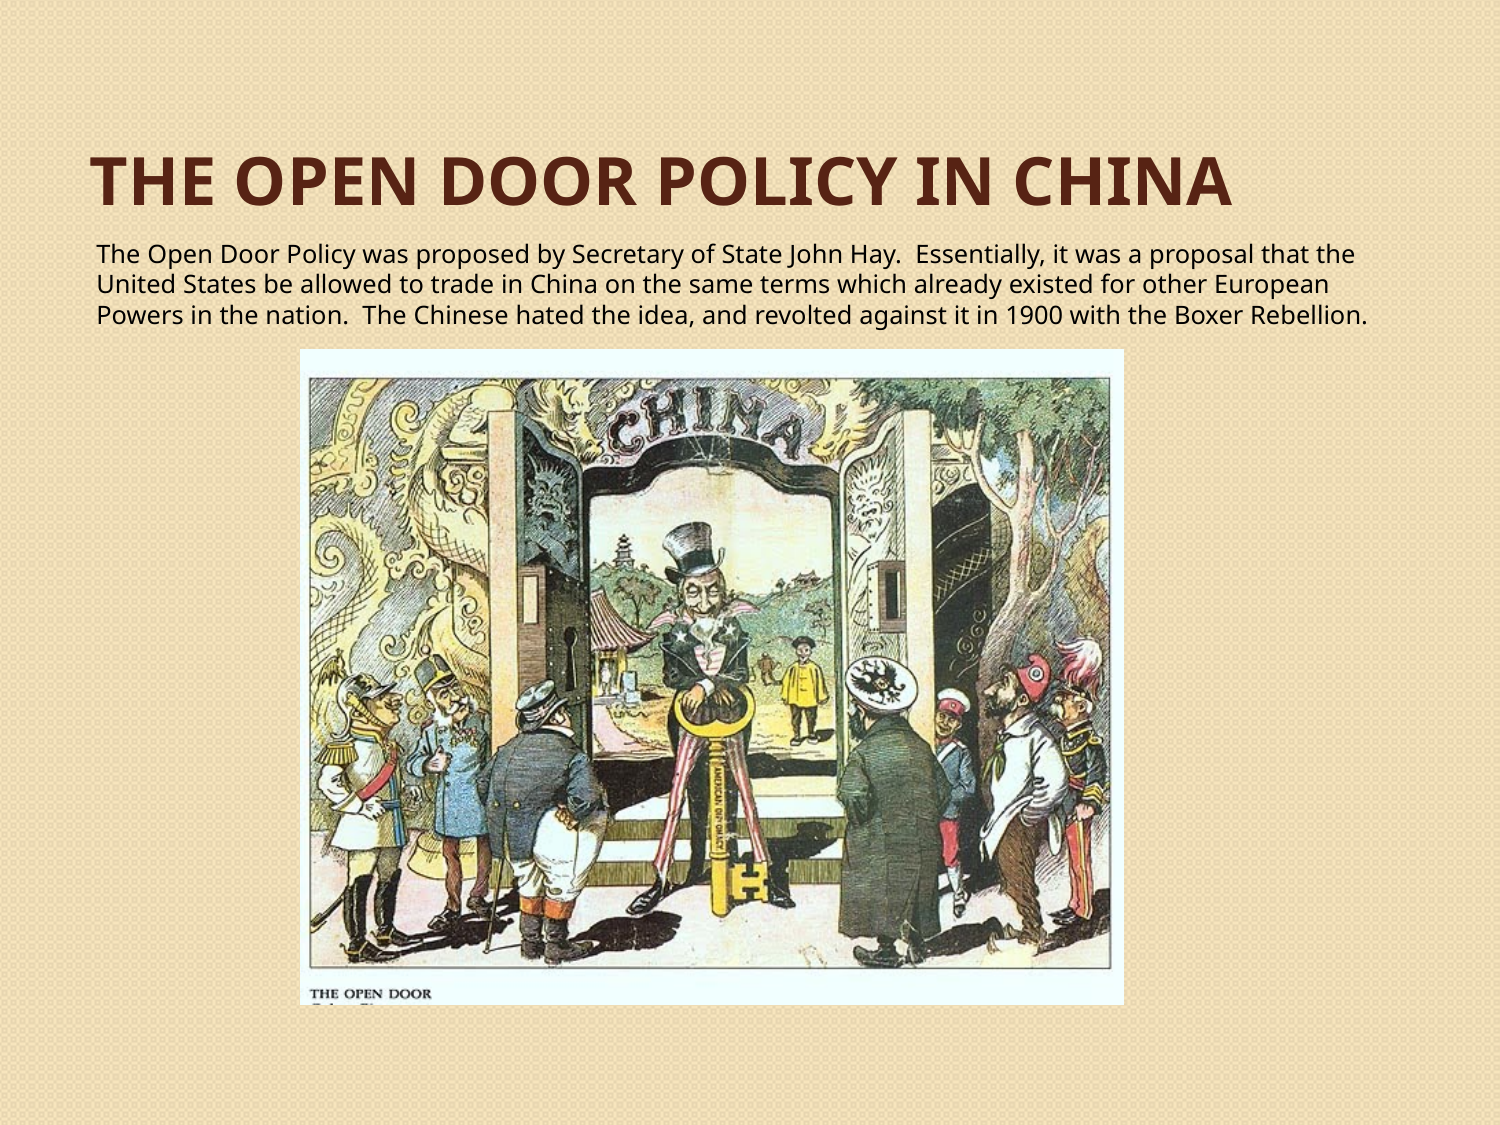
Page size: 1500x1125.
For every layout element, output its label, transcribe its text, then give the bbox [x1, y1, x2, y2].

title The Open Door Policy in China [75, 35, 1375, 227]
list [299, 349, 1124, 1006]
list The Open Door Policy was proposed by Secretary of State John Hay. Essentially, it was a proposal that the United States be allowed to trade in China on the same terms which already existed for other European Powers in the nation. The Chinese hated the idea, and revolted against it in 1900 with the Boxer Rebellion. [75, 230, 1388, 346]
